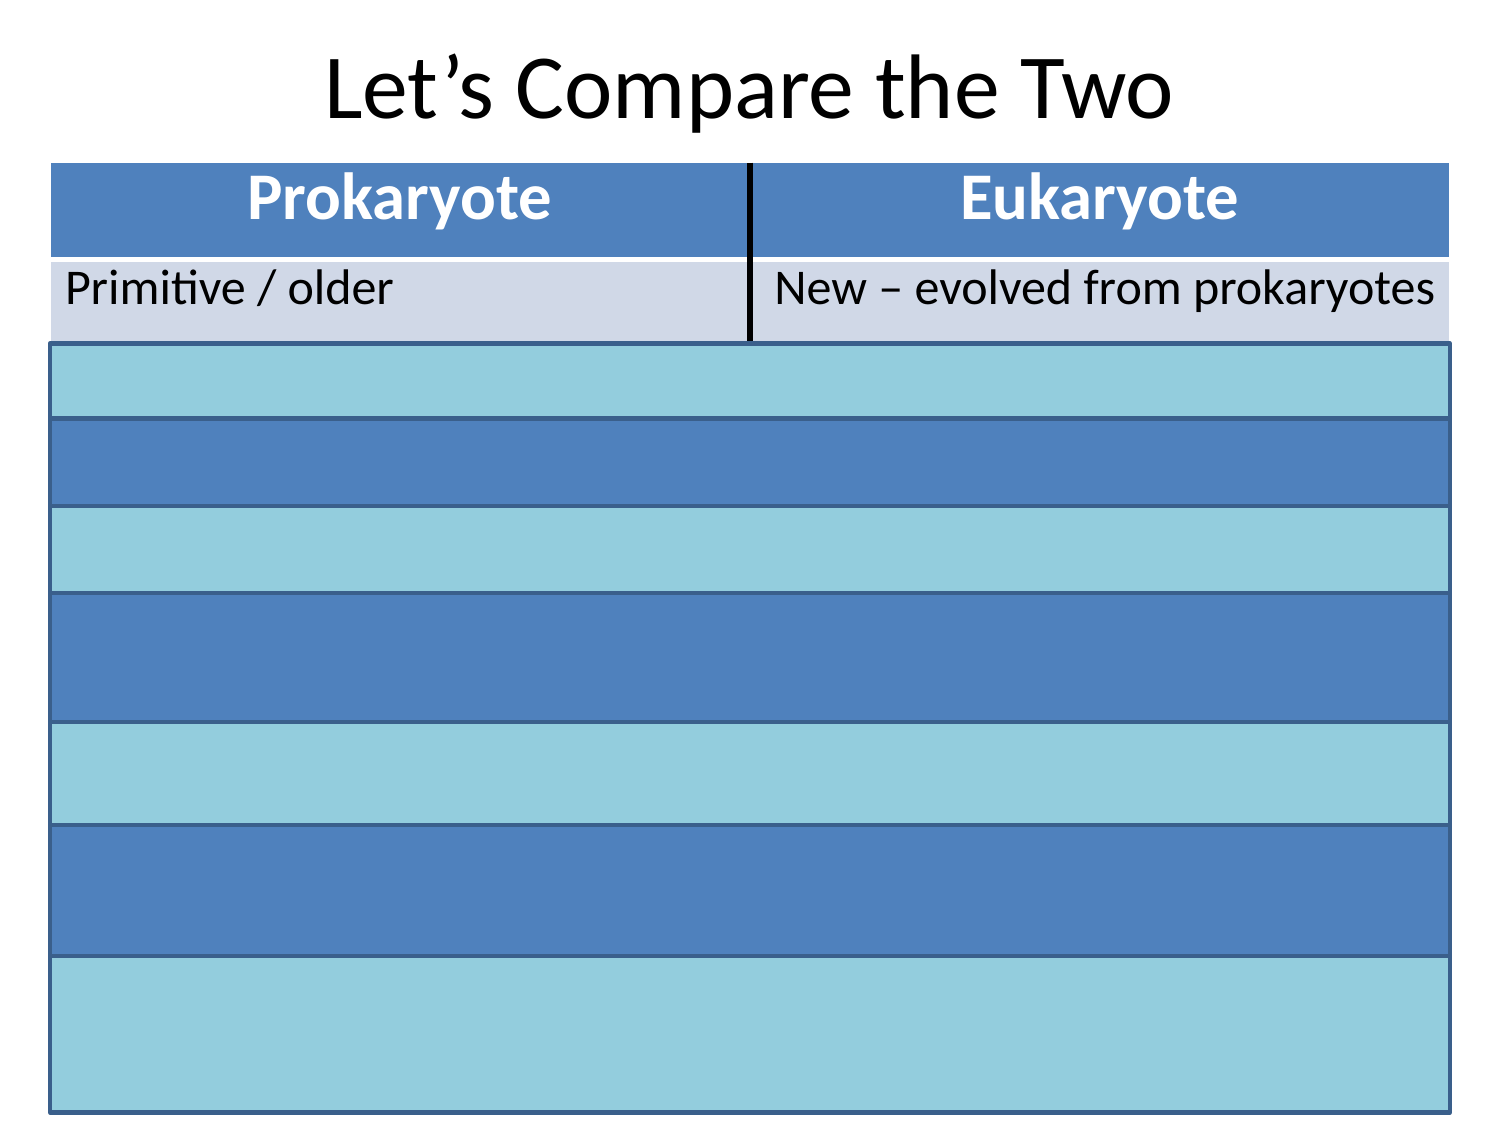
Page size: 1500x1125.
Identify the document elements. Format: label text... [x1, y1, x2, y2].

table_cell New – evolved from prokaryotes [754, 262, 1449, 341]
table_cell Primitive / older [51, 262, 745, 341]
text_box [754, 504, 1452, 591]
text_box [754, 416, 1452, 504]
text_box [754, 591, 1452, 720]
table_header Prokaryote [51, 163, 747, 257]
text_box [754, 720, 1452, 823]
text_box [754, 823, 1452, 954]
text_box [48, 954, 1452, 1115]
text_box [754, 341, 1452, 416]
text_box [48, 720, 745, 823]
text_box [48, 591, 745, 720]
title Let’s Compare the Two [75, 0, 1425, 162]
text_box [48, 823, 745, 954]
text_box [48, 504, 745, 591]
text_box [48, 341, 745, 416]
text_box [48, 416, 745, 504]
table_header Eukaryote [753, 163, 1449, 257]
